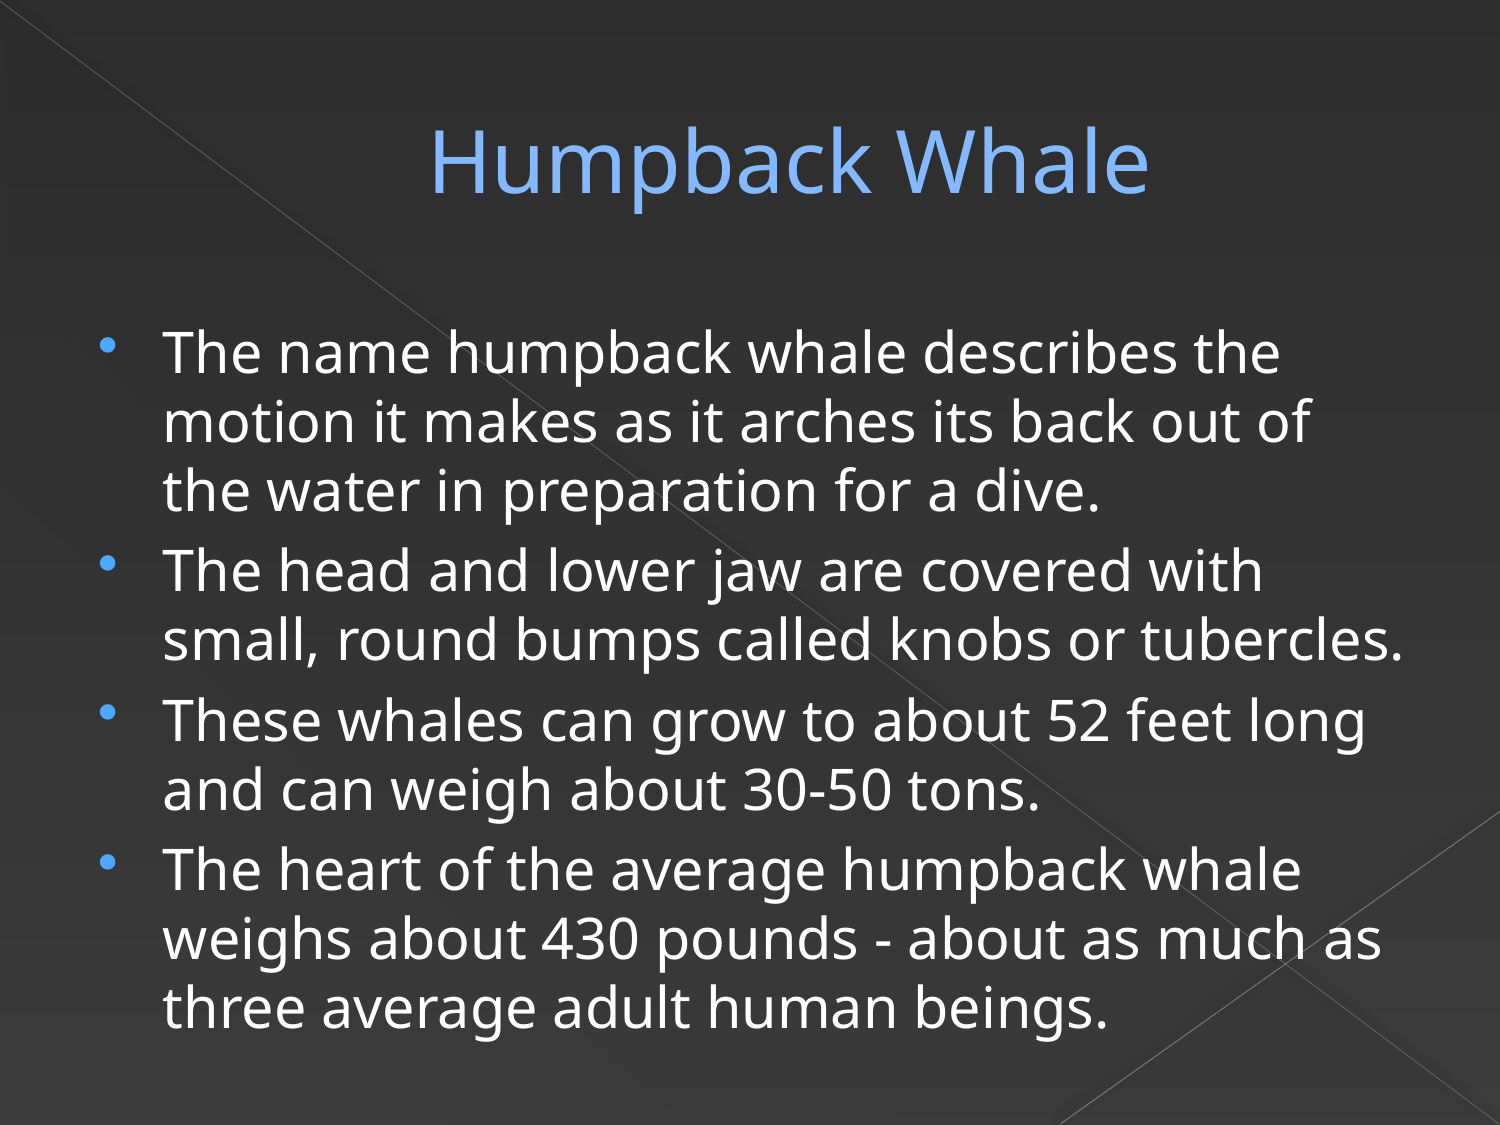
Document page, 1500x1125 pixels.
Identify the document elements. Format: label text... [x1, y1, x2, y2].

list The name humpback whale describes the motion it makes as it arches its back out of the water in preparation for a dive. The head and lower jaw are covered with small, round bumps called knobs or tubercles. These whales can grow to about 52 feet long and can weigh about 30-50 tons. The heart of the average humpback whale weighs about 430 pounds - about as much as three average adult human beings. [75, 308, 1425, 1059]
title Humpback Whale [75, 43, 1425, 274]
